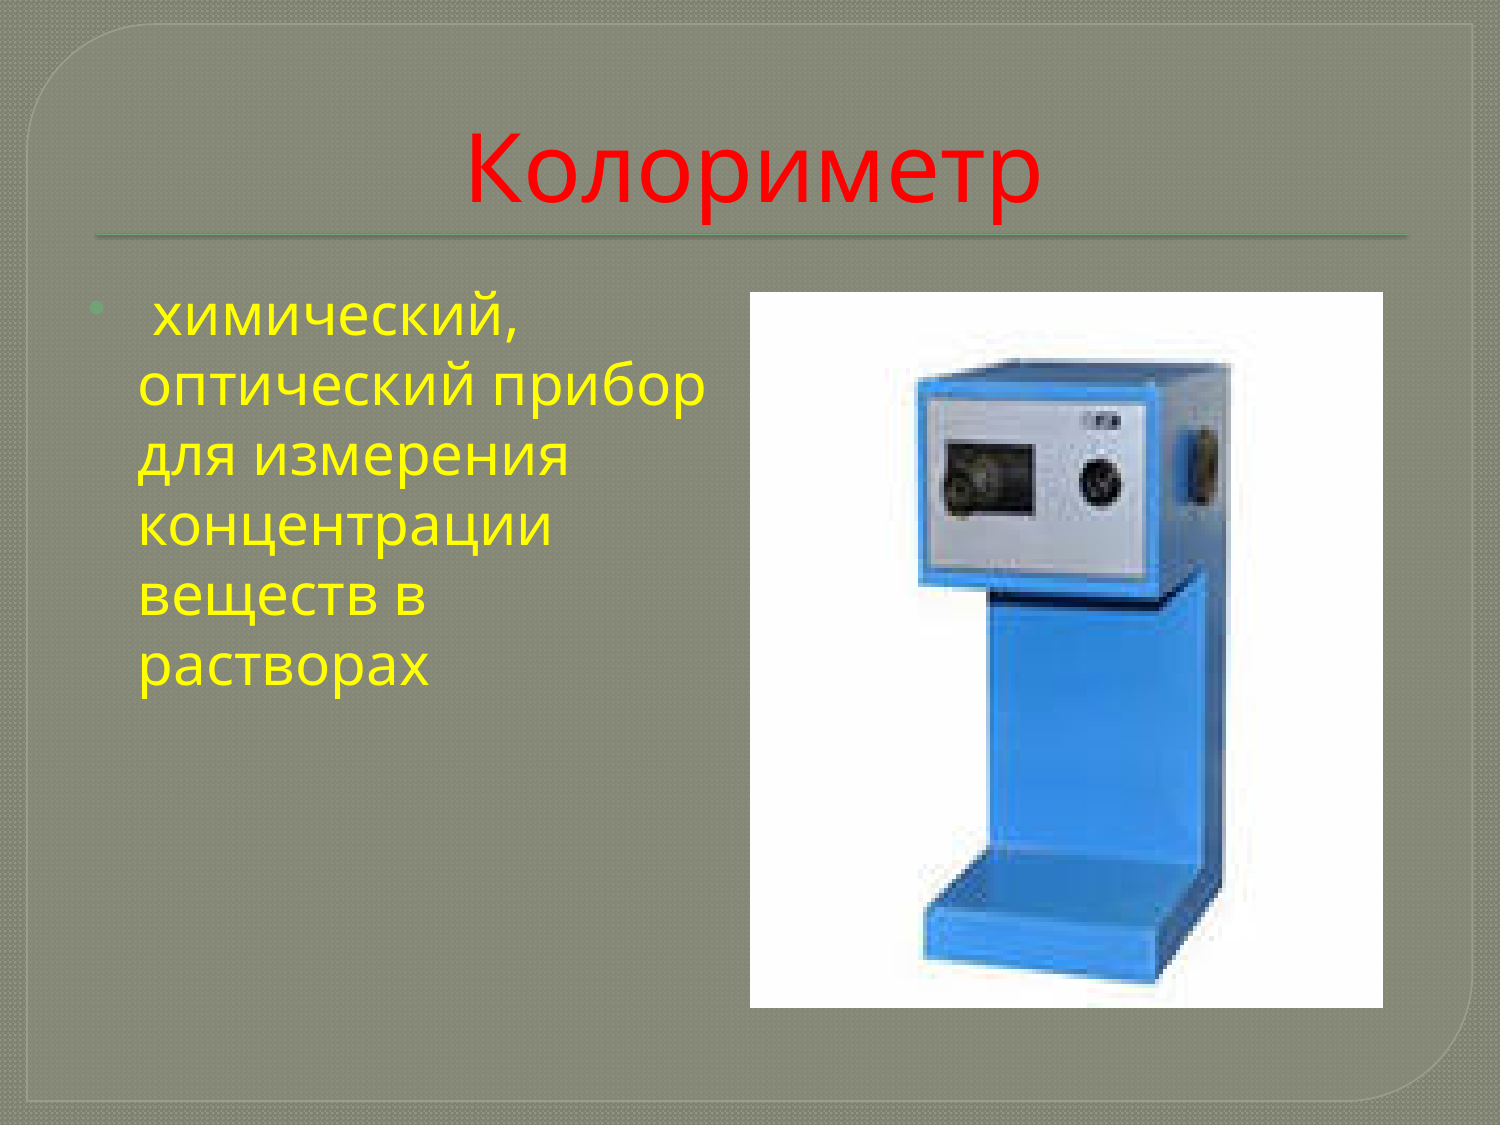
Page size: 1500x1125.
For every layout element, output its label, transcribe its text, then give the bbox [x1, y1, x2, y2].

list химический, оптический прибор для измерения концентрации веществ в растворах [75, 270, 738, 1013]
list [749, 292, 1383, 1009]
title Колориметр [75, 41, 1425, 230]
